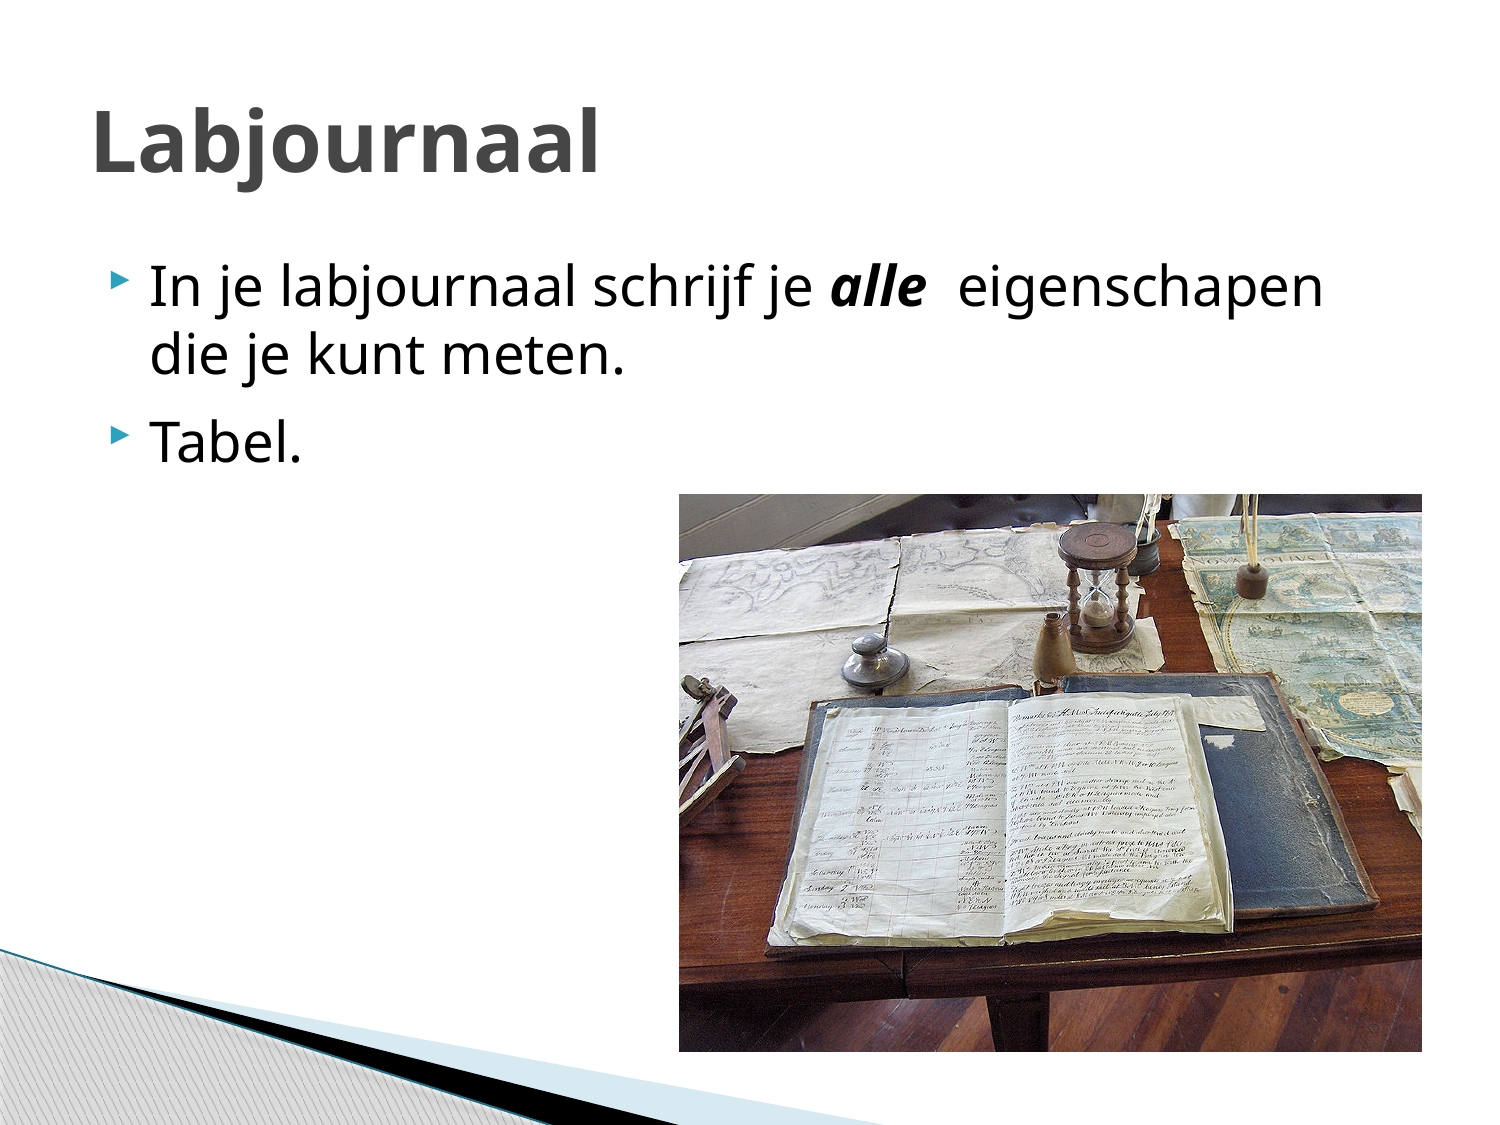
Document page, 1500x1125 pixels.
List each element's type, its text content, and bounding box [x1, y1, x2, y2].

list In je labjournaal schrijf je alle eigenschapen die je kunt meten. Tabel. [75, 243, 1425, 986]
title Labjournaal [75, 45, 1425, 233]
picture [678, 494, 1422, 1052]
